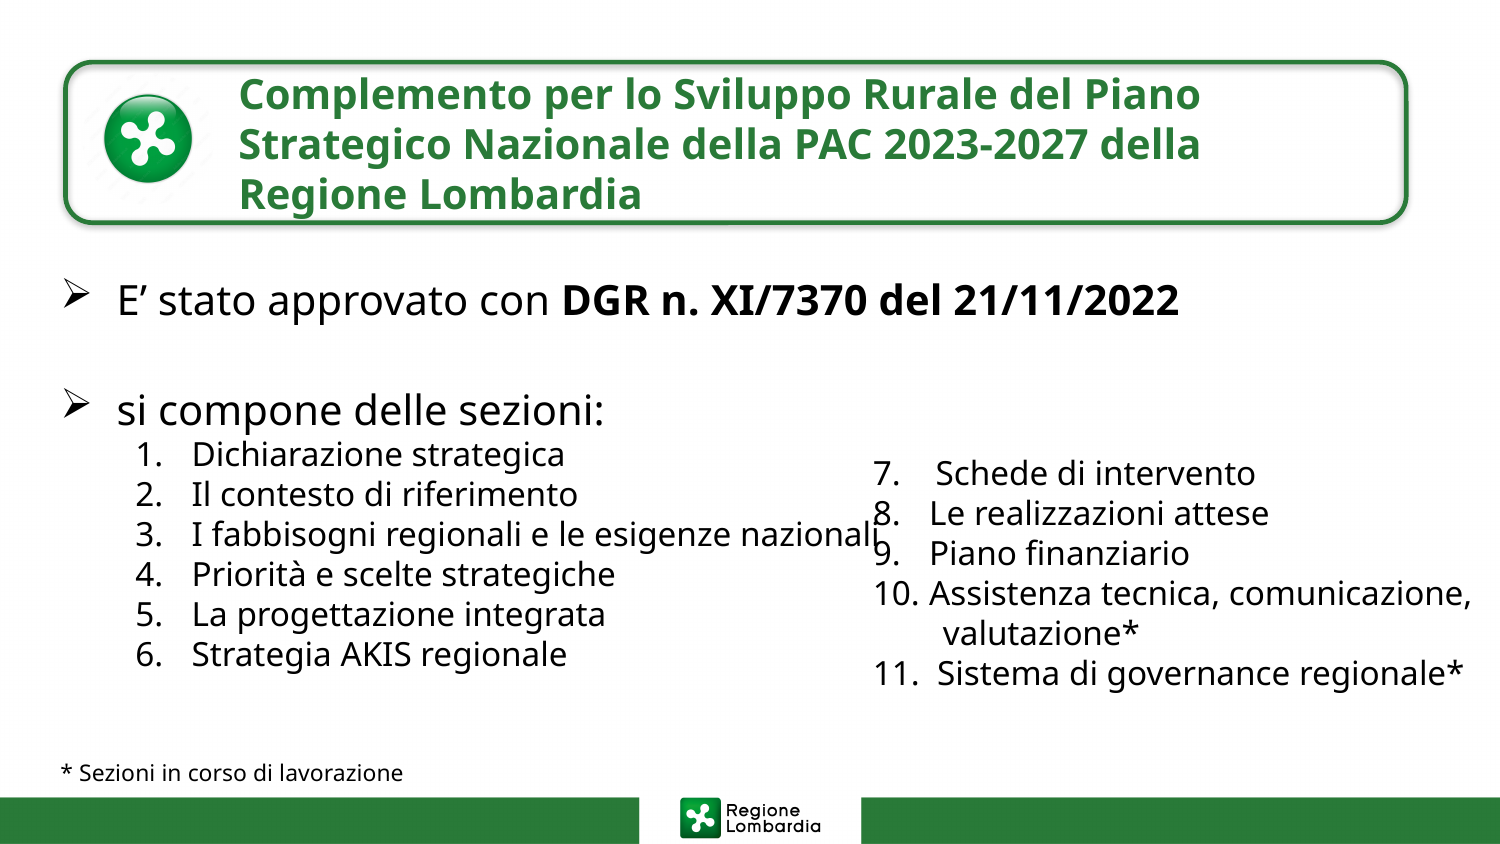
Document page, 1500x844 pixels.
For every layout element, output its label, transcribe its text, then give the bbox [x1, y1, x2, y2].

title Complemento per lo Sviluppo Rurale del Piano Strategico Nazionale della PAC 2023-2027 della Regione Lombardia [223, 105, 1310, 181]
text_box [64, 61, 1407, 224]
picture [0, 0, 1500, 844]
text_box E’ stato approvato con DGR n. XI/7370 del 21/11/2022 si compone delle sezioni: Dichiarazione strategica Il contesto di riferimento I fabbisogni regionali e le esigenze nazionali Priorità e scelte strategiche La progettazione integrata Strategia AKIS regionale [45, 266, 1308, 751]
text_box 7. Schede di intervento Le realizzazioni attese Piano finanziario Assistenza tecnica, comunicazione, valutazione* 11. Sistema di governance regionale* [783, 444, 1500, 839]
text_box * Sezioni in corso di lavorazione [45, 751, 1472, 794]
